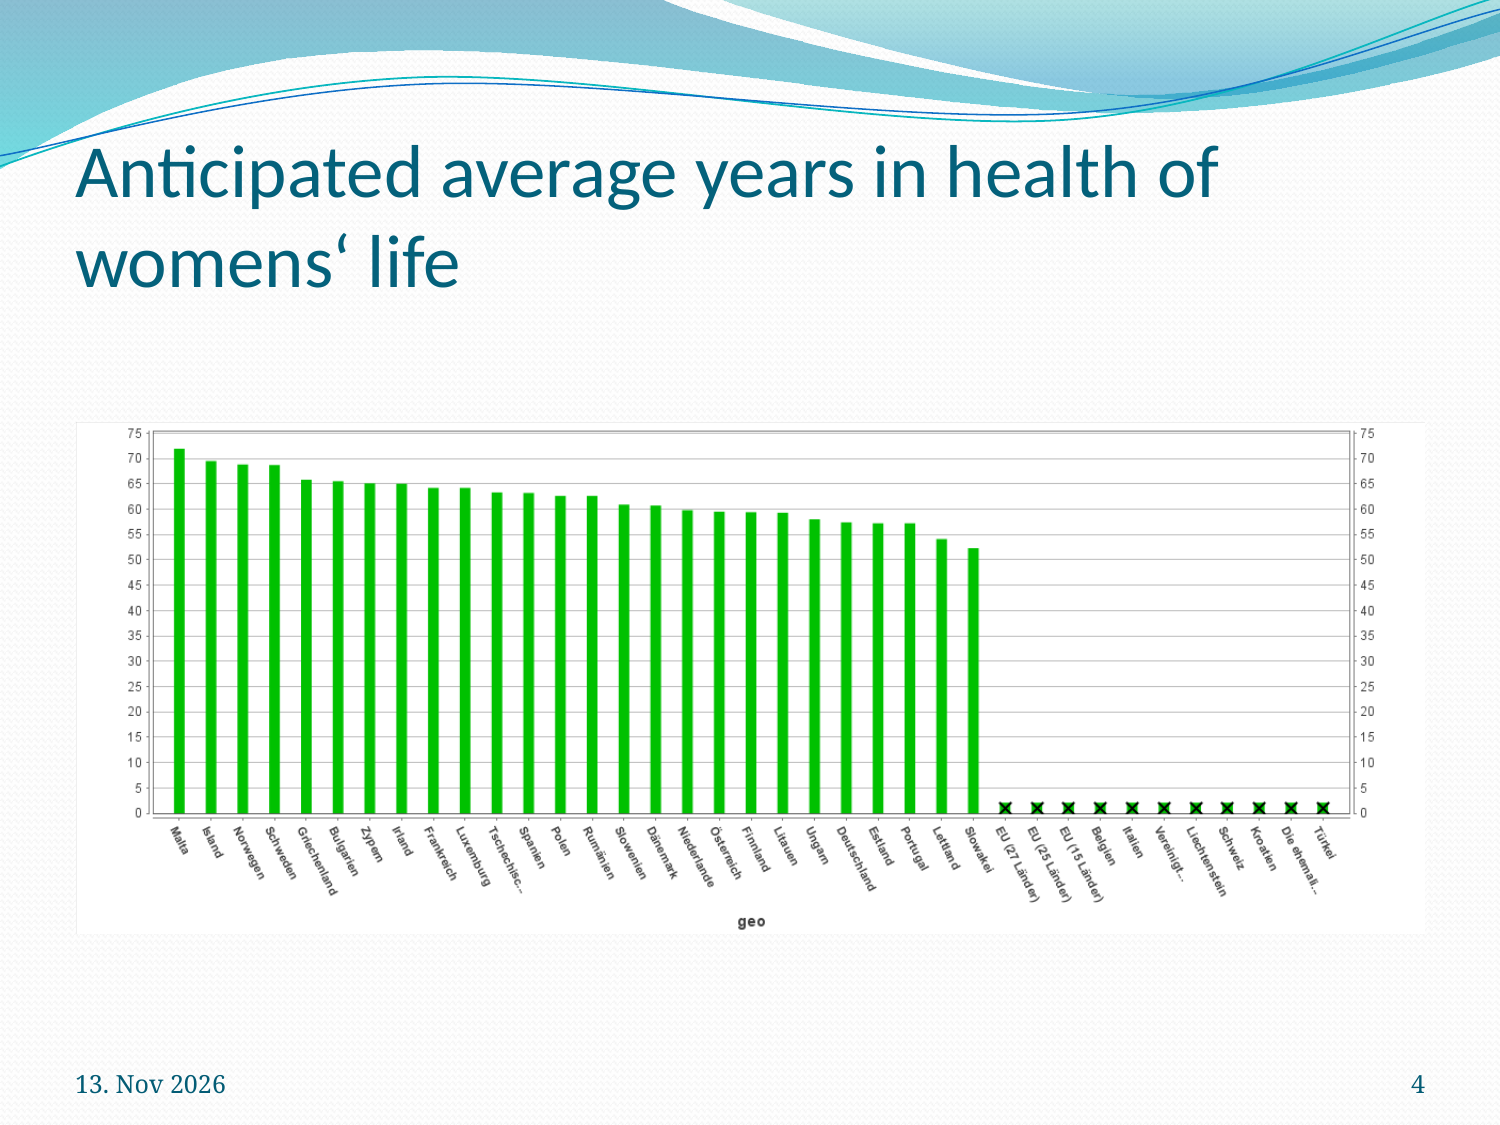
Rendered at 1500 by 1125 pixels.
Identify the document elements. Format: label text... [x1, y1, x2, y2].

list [74, 421, 1426, 934]
title Anticipated average years in health of womens‘ life [75, 115, 1425, 303]
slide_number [75, 1042, 425, 1103]
slide_number 4 [1299, 1042, 1425, 1103]
